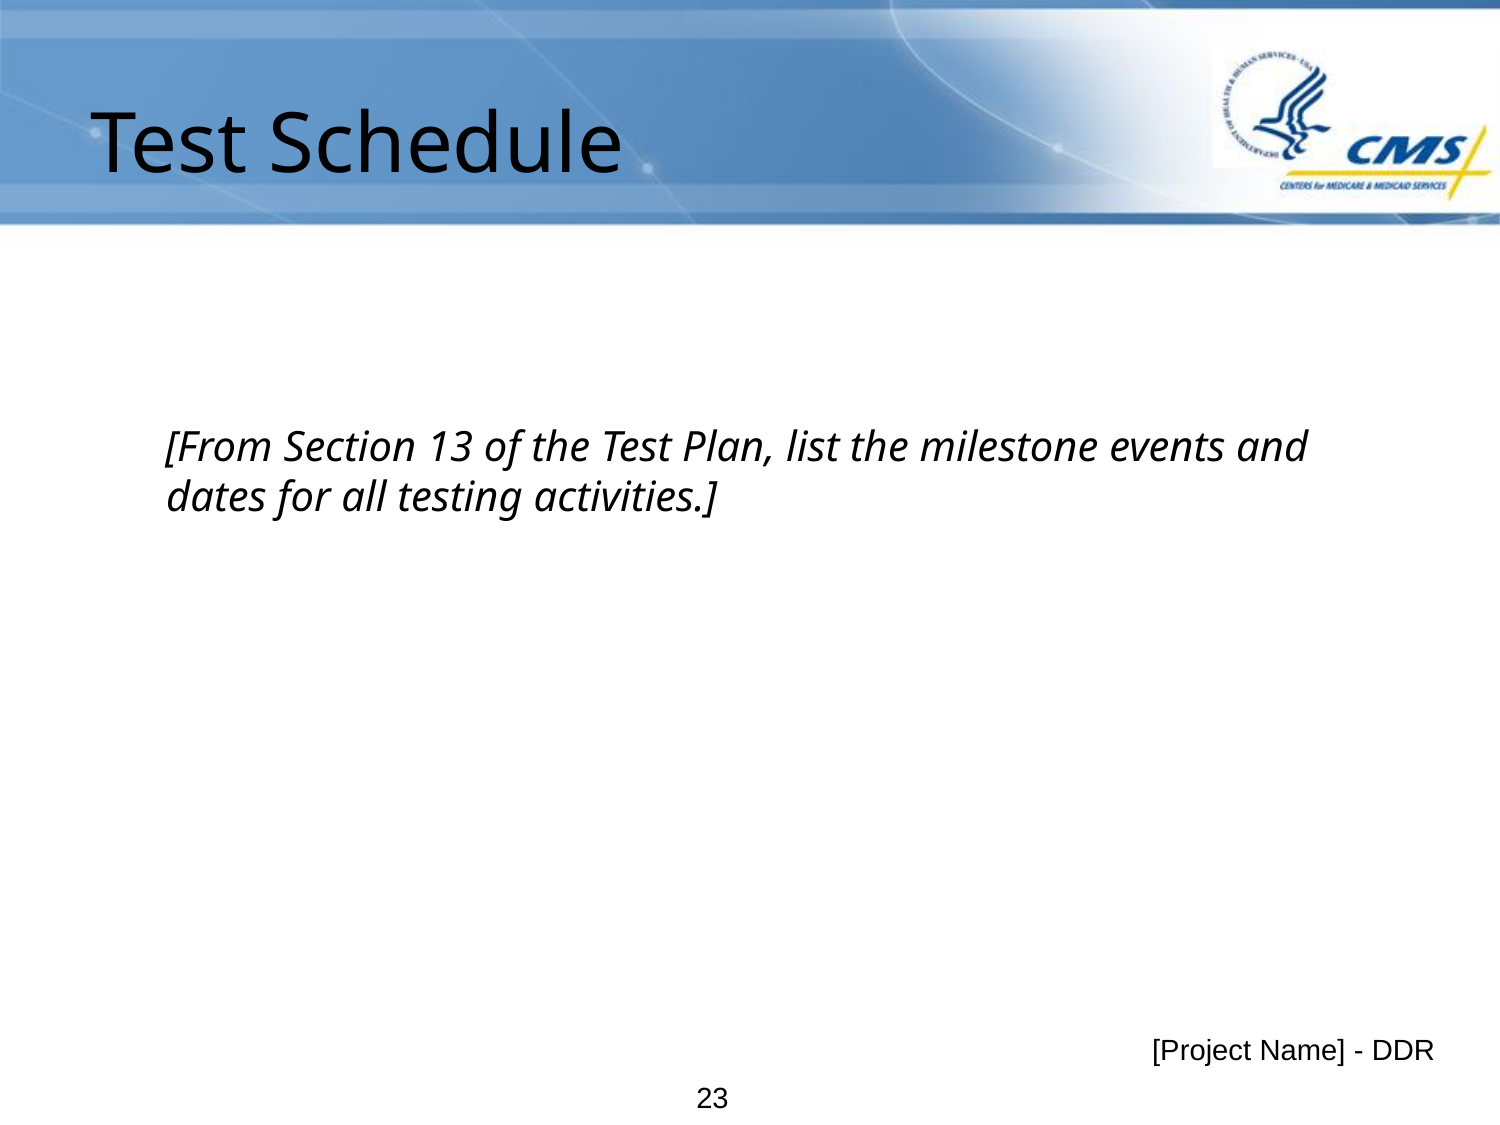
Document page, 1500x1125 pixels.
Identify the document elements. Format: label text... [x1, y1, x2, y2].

picture [0, 0, 1500, 1125]
text_box [From Section 13 of the Test Plan, list the milestone events and dates for all testing activities.] [74, 412, 1425, 863]
title Test Schedule [74, 44, 1426, 233]
slide_number 22 [537, 1071, 888, 1125]
footer [Project Name] - DDR [974, 1023, 1451, 1103]
